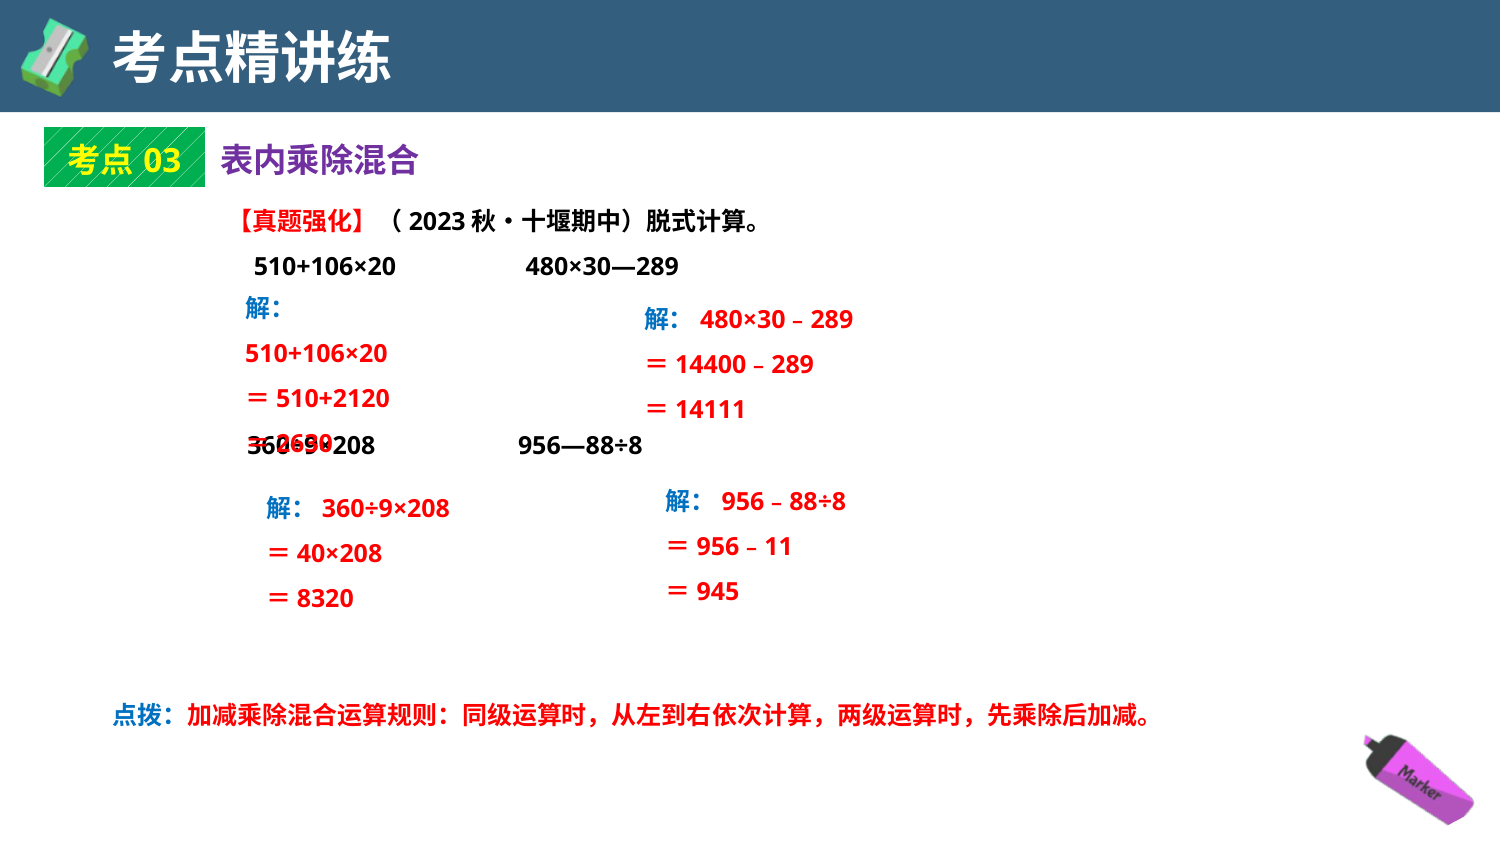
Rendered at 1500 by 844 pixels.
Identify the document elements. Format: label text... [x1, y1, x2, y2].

table_header 表内乘除混合 [206, 127, 738, 187]
text_box 点拨：加减乘除混合运算规则：同级运算时，从左到右依次计算，两级运算时，先乘除后加减。 [97, 677, 1344, 783]
text_box 解：956﹣88÷8 ＝956﹣11 ＝945 [650, 463, 879, 613]
text_box 解：360÷9×208 ＝40×208 ＝8320 [251, 470, 479, 620]
picture [1344, 700, 1479, 844]
picture [14, 17, 100, 103]
text_box 考点精讲练 [106, 9, 416, 104]
text_box 解：480×30﹣289 ＝14400﹣289 ＝14111 [629, 280, 973, 431]
text_box 【真题强化】（2023秋•十堰期中）脱式计算。 510+106×20 480×30—289 360÷9×208 956—88÷8 [213, 182, 1043, 349]
table_header 考点03 [44, 127, 205, 187]
text_box [0, 0, 1500, 113]
text_box 解：510+106×20 ＝510+2120 ＝2630 [230, 270, 458, 465]
